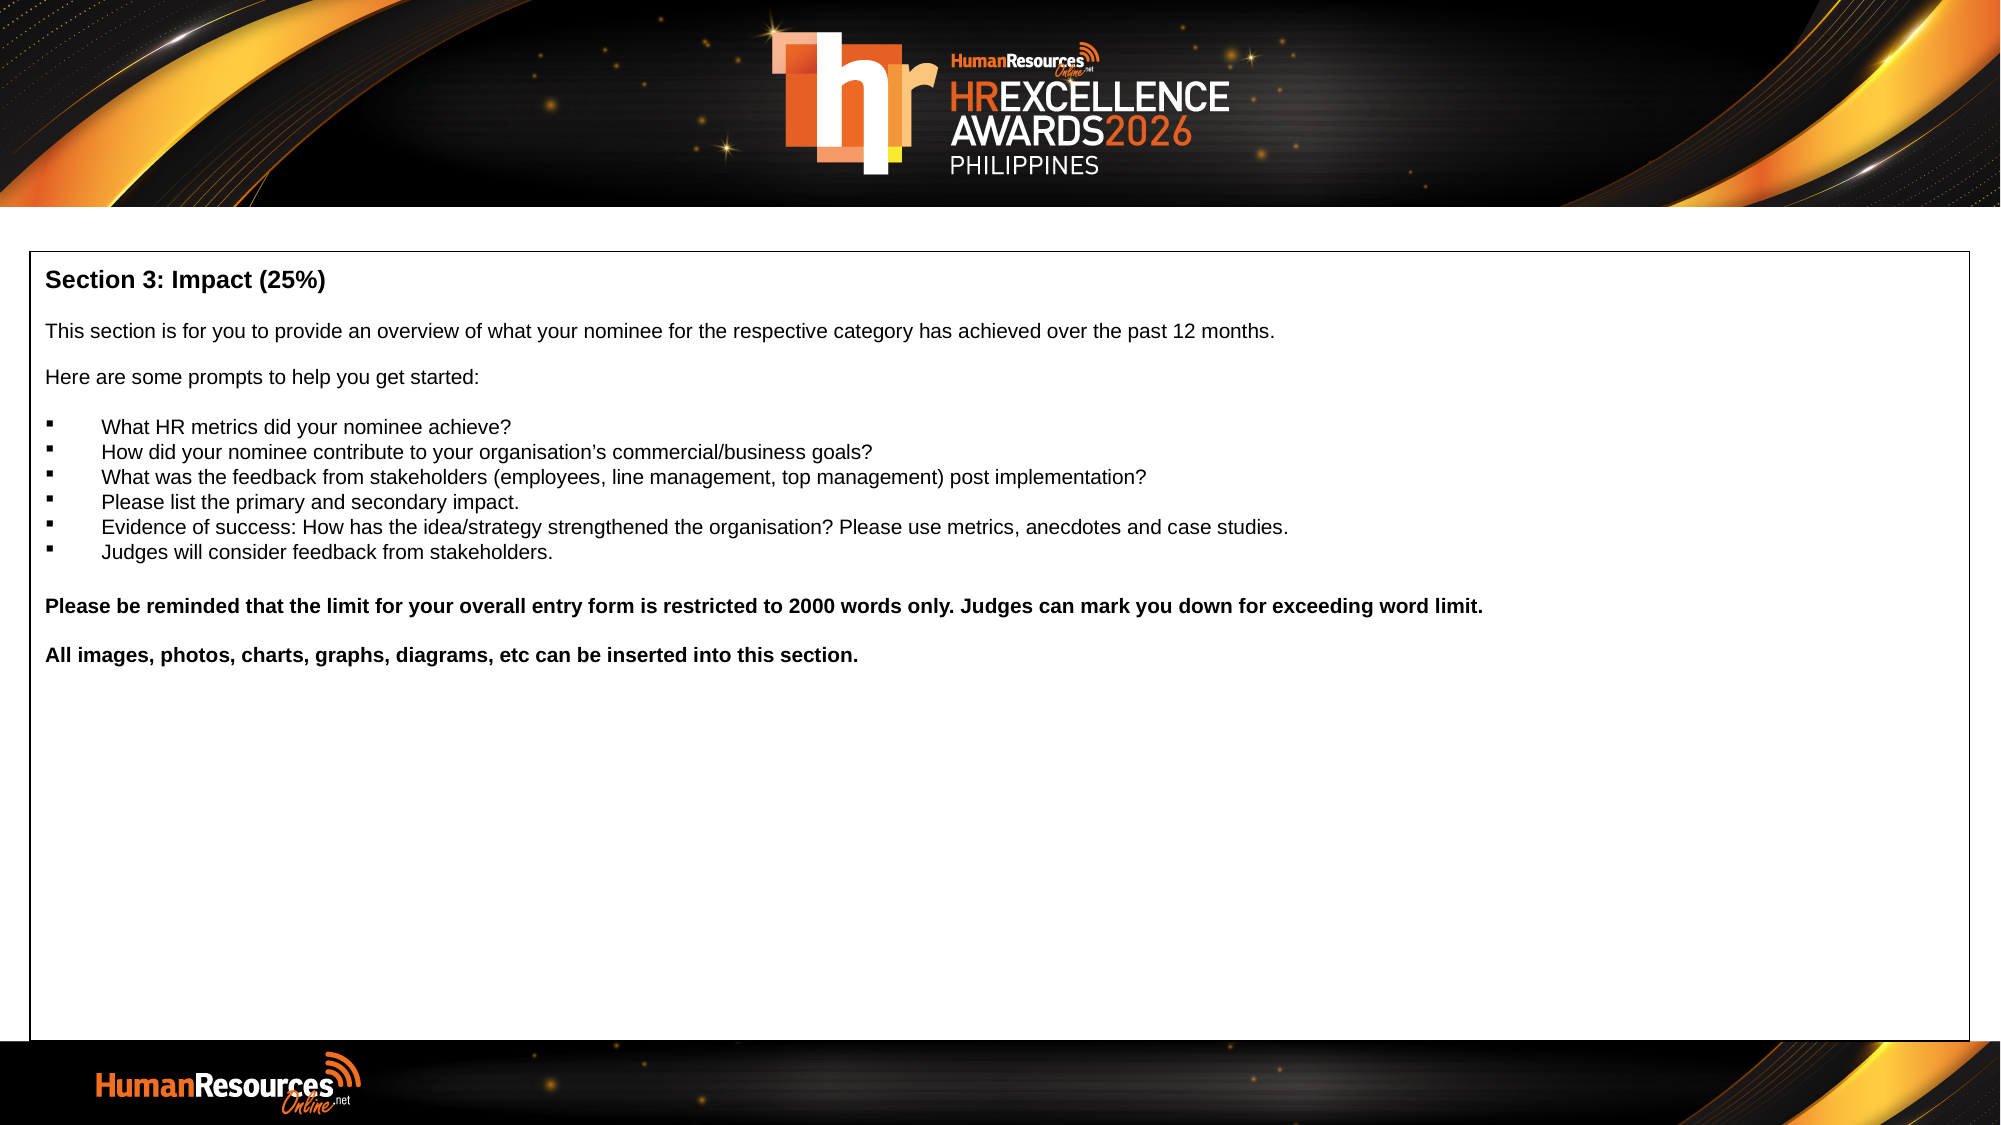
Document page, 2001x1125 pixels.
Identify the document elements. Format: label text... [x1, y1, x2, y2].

text_box Section 3: Impact (25%) This section is for you to provide an overview of what your nominee for the respective category has achieved over the past 12 months. Here are some prompts to help you get started: What HR metrics did your nominee achieve? How did your nominee contribute to your organisation’s commercial/business goals? What was the feedback from stakeholders (employees, line management, top management) post implementation? Please list the primary and secondary impact. Evidence of success: How has the idea/strategy strengthened the organisation? Please use metrics, anecdotes and case studies. Judges will consider feedback from stakeholders. Please be reminded that the limit for your overall entry form is restricted to 2000 words only. Judges can mark you down for exceeding word limit. All images, photos, charts, graphs, diagrams, etc can be inserted into this section. [30, 251, 1970, 1042]
picture [0, 0, 2001, 1125]
